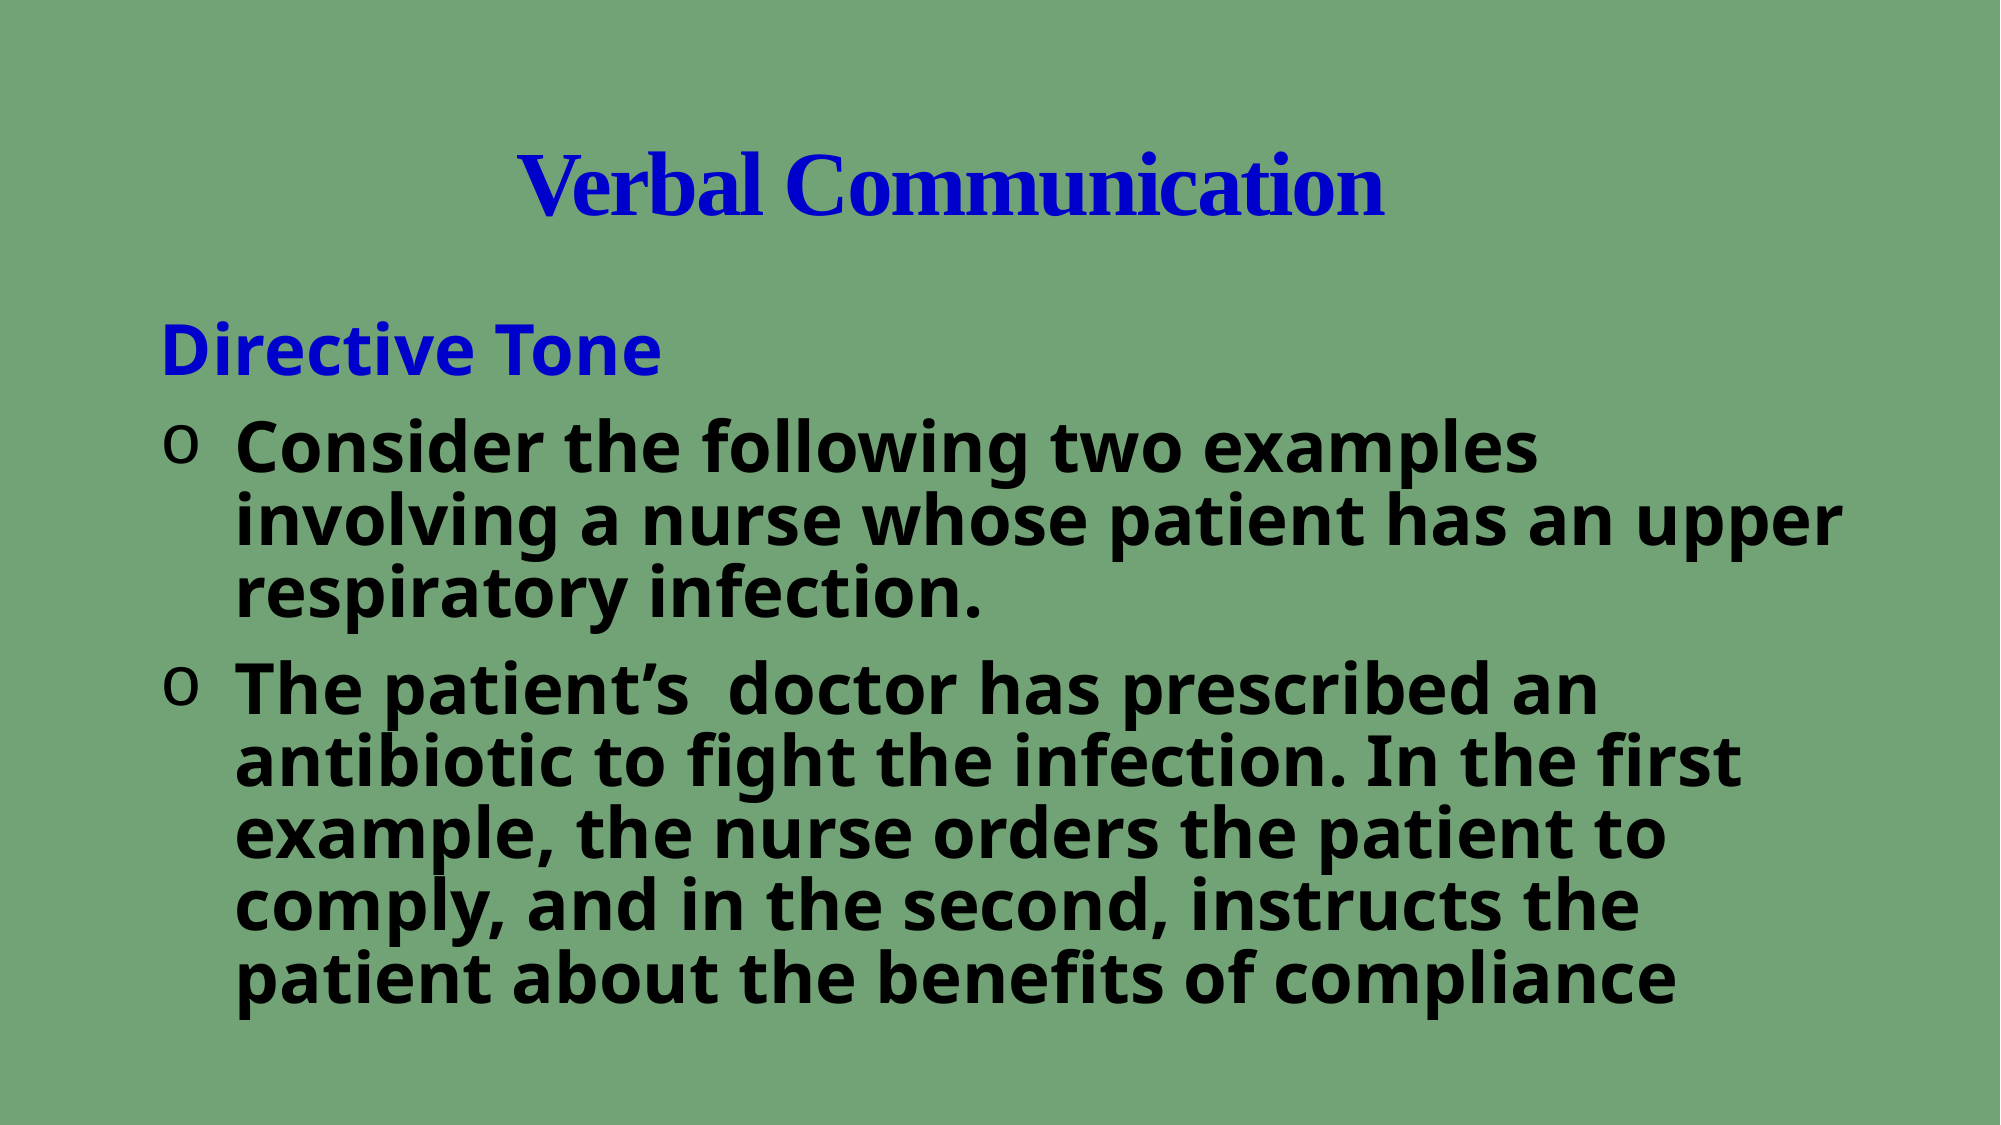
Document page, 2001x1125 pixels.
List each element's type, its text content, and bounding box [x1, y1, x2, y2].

title Verbal Communication [227, 105, 1676, 241]
subtitle Directive Tone Consider the following two examples involving a nurse whose patient has an upper respiratory infection. The patient’s doctor has prescribed an antibiotic to fight the infection. In the first example, the nurse orders the patient to comply, and in the second, instructs the patient about the benefits of compliance [145, 310, 1885, 972]
